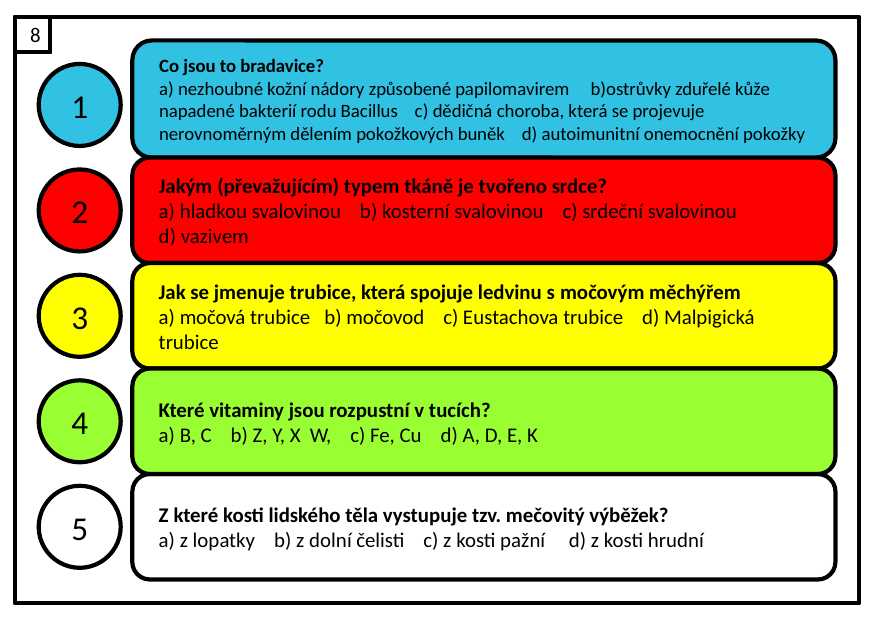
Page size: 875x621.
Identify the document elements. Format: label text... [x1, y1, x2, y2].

text_box Které vitaminy jsou rozpustní v tucích? a) B, C b) Z, Y, X W, c) Fe, Cu d) A, D, E, K [130, 366, 838, 477]
text_box 5 [36, 483, 123, 570]
text_box 1 [36, 61, 123, 149]
text_box Z které kosti lidského těla vystupuje tzv. mečovitý výběžek? a) z lopatky b) z dolní čelisti c) z kosti pažní d) z kosti hrudní [130, 474, 838, 582]
text_box 2 [36, 167, 123, 254]
text_box 3 [36, 272, 123, 359]
text_box 8 [13, 15, 52, 54]
text_box [13, 15, 861, 605]
text_box 4 [36, 378, 123, 465]
text_box Co jsou to bradavice? a) nezhoubné kožní nádory způsobené papilomavirem b)ostrůvky zduřelé kůže napadené bakterií rodu Bacillus c) dědičná choroba, která se projevuje nerovnoměrným dělením pokožkových buněk d) autoimunitní onemocnění pokožky [130, 38, 838, 157]
text_box Jak se jmenuje trubice, která spojuje ledvinu s močovým měchýřem a) močová trubice b) močovod c) Eustachova trubice d) Malpigická trubice [130, 260, 838, 368]
text_box Jakým (převažujícím) typem tkáně je tvořeno srdce? a) hladkou svalovinou b) kosterní svalovinou c) srdeční svalovinou d) vazivem [130, 155, 838, 263]
